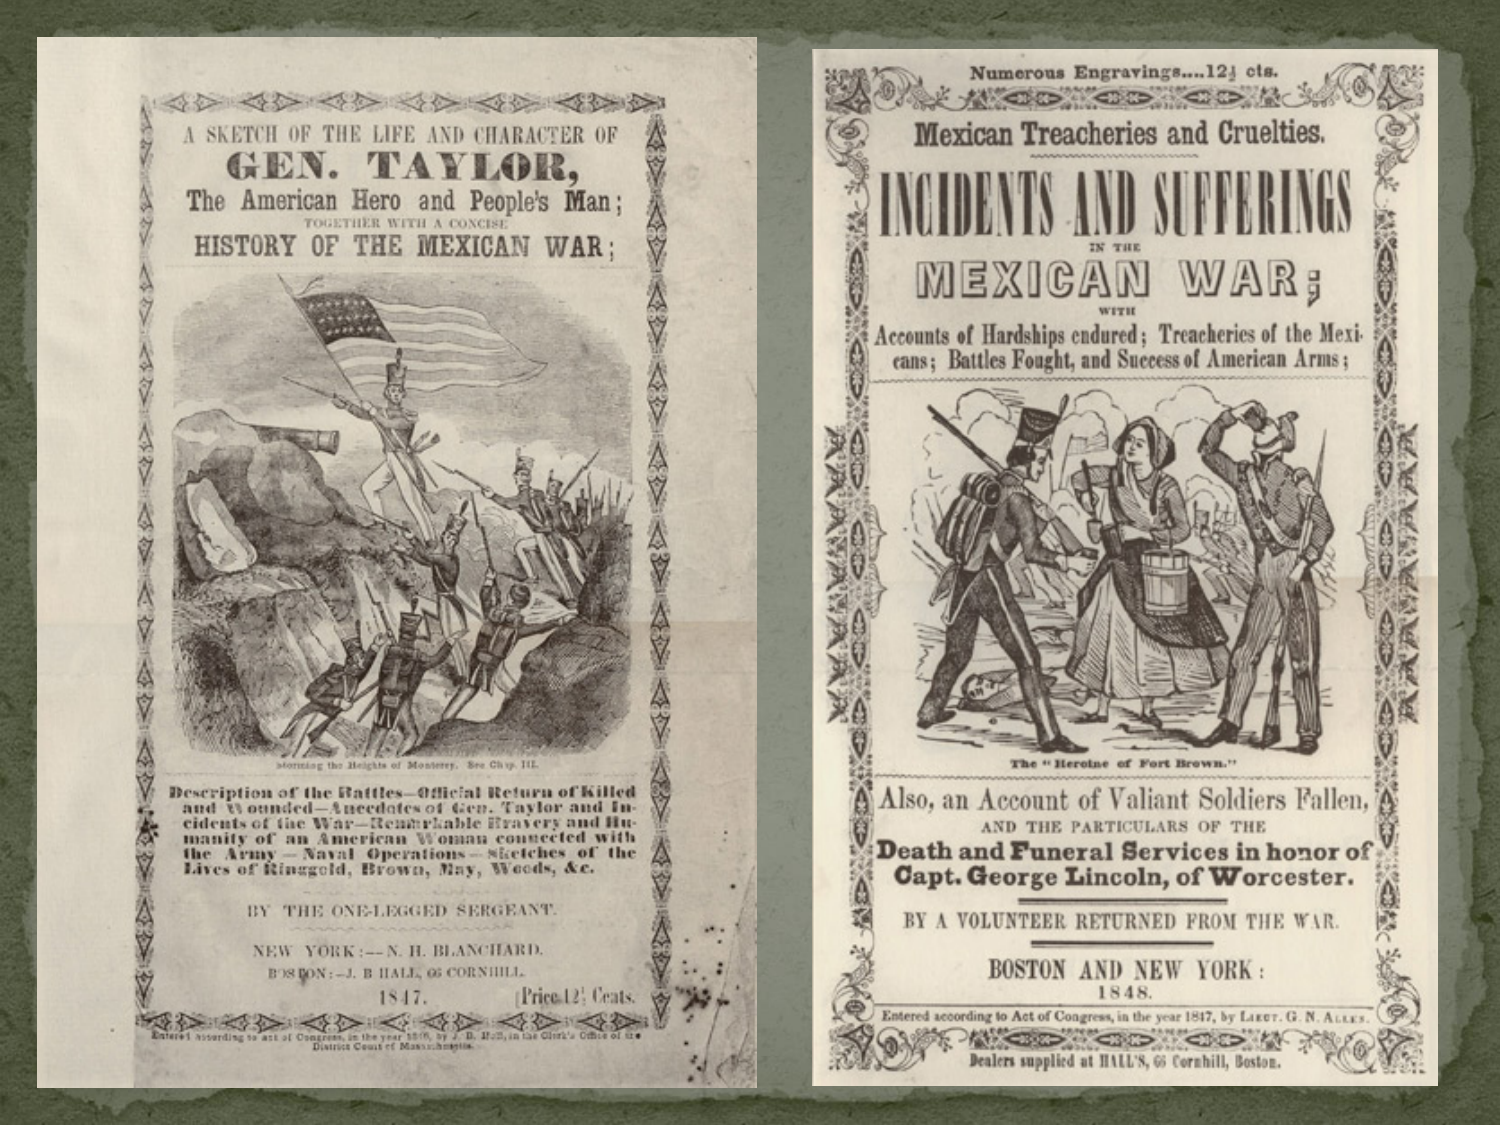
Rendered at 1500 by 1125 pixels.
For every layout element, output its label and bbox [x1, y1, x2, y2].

list [812, 49, 1438, 1087]
picture [0, 0, 1500, 1125]
